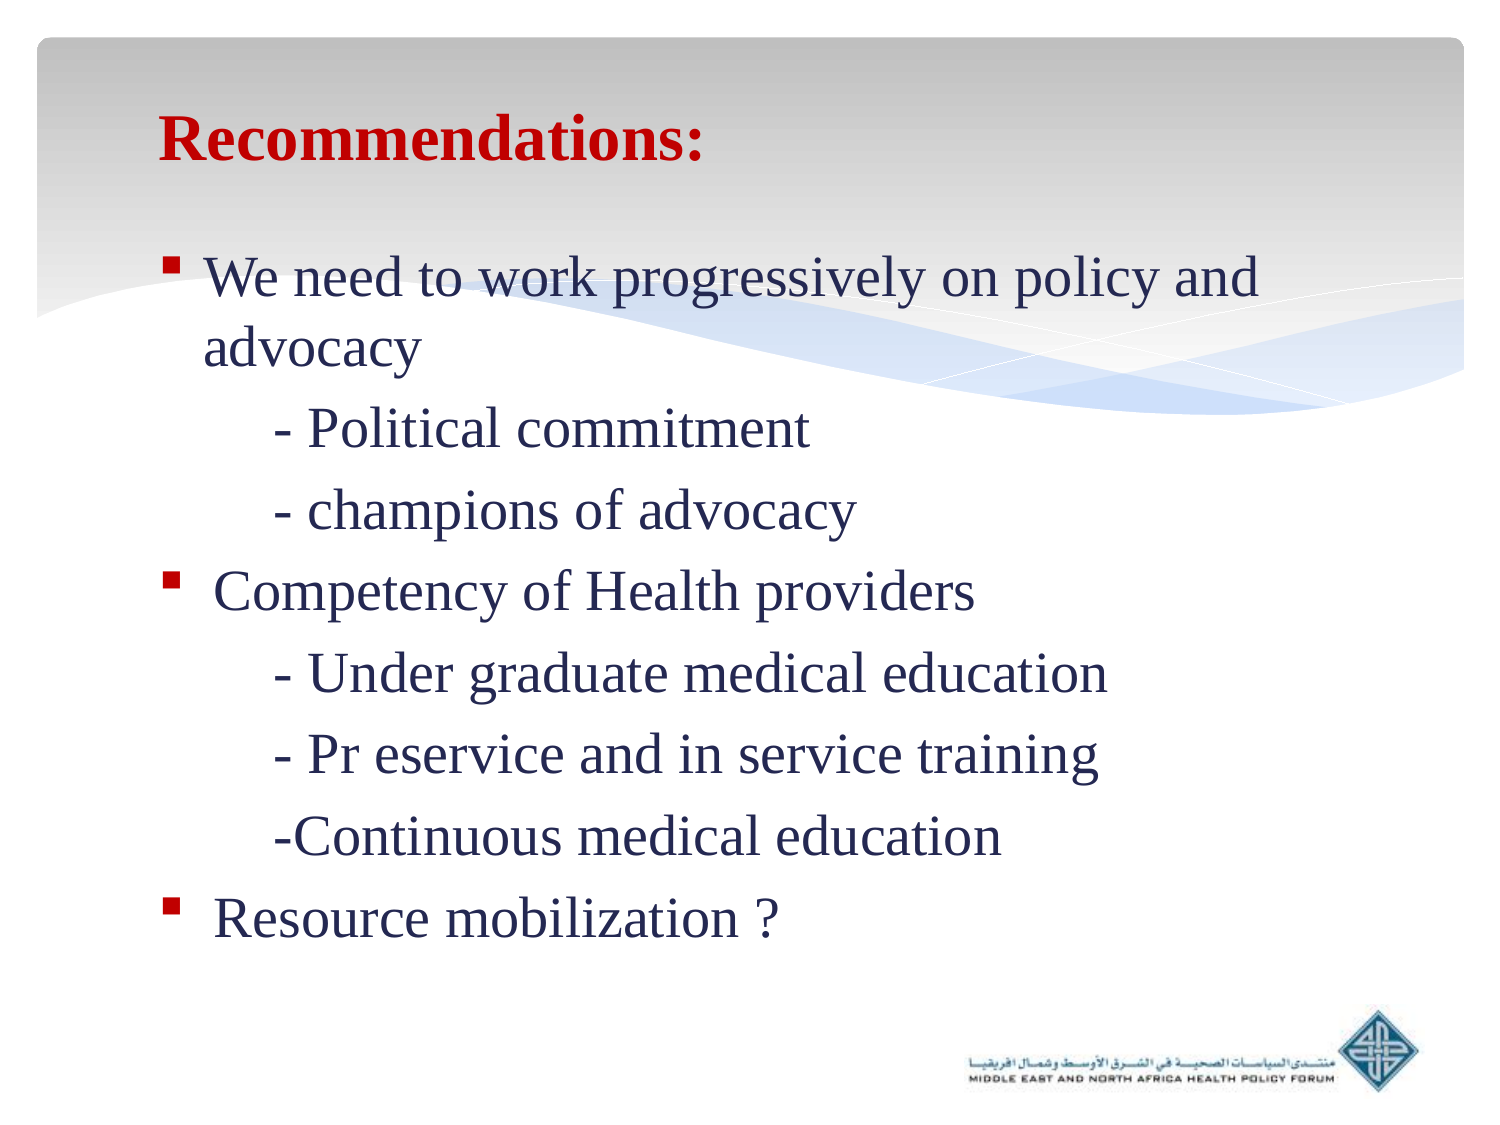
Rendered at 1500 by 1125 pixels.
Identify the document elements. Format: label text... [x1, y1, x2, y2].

list Recommendations: We need to work progressively on policy and advocacy - Political commitment - champions of advocacy Competency of Health providers - Under graduate medical education - Pr eservice and in service training -Continuous medical education Resource mobilization ? [143, 86, 1359, 996]
picture [964, 1004, 1425, 1099]
